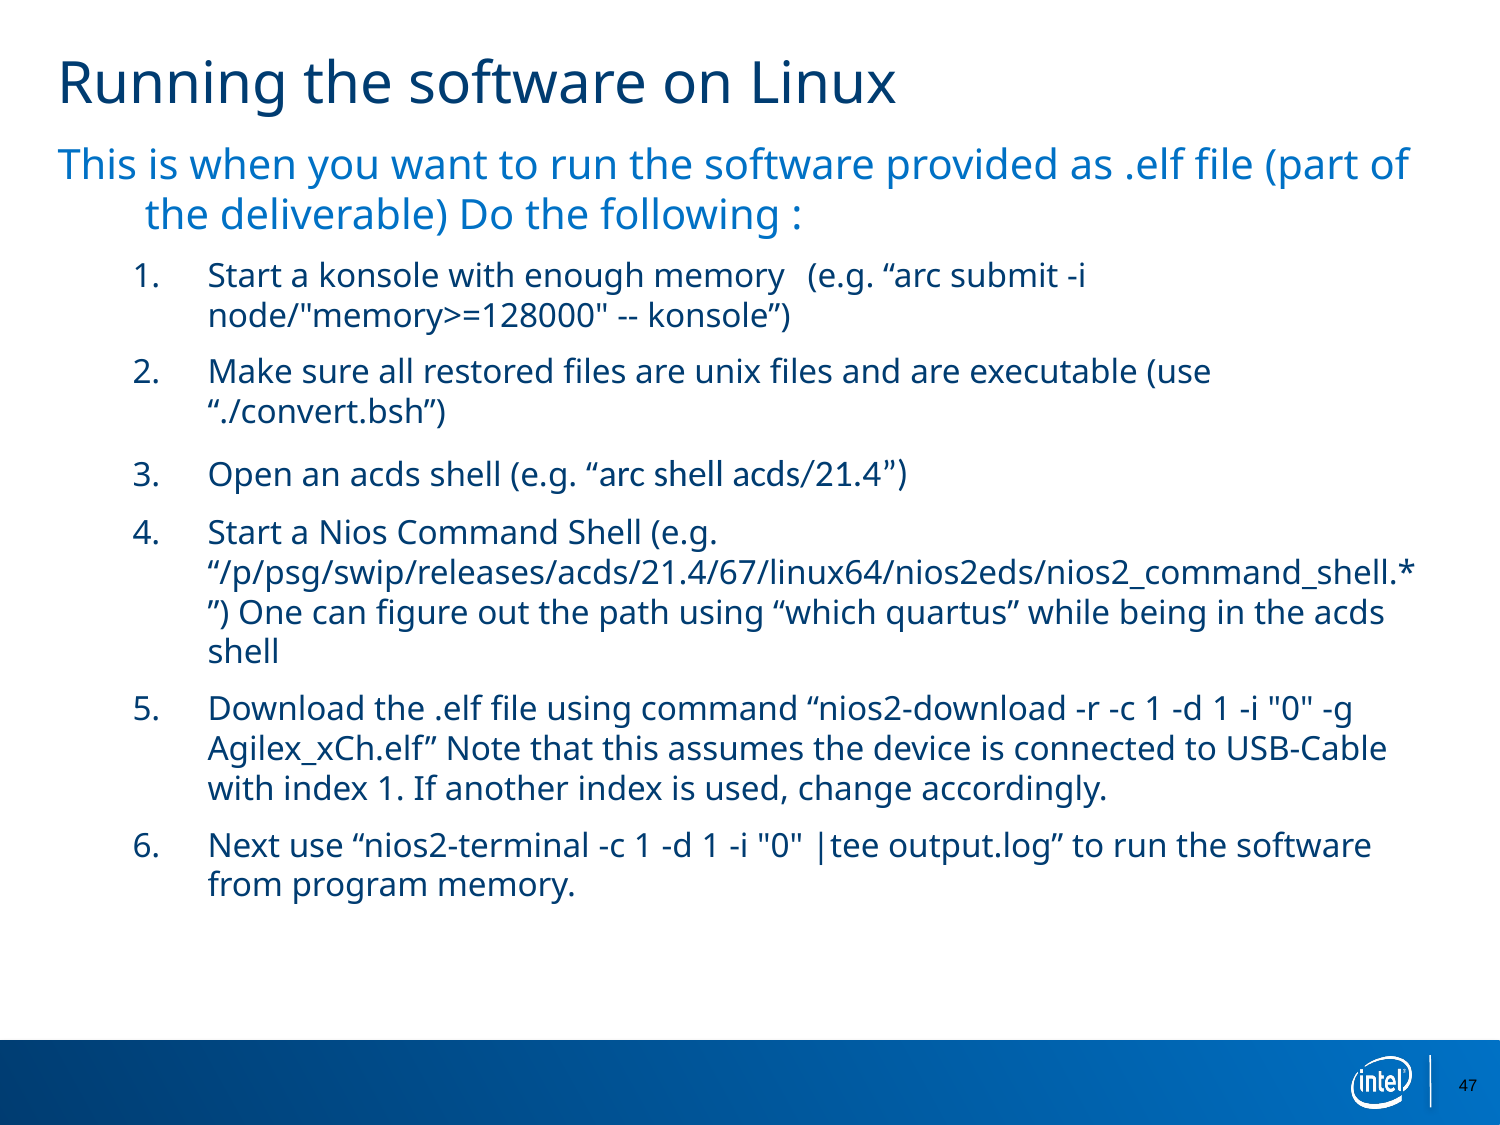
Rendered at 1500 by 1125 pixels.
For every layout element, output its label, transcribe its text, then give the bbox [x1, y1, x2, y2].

title Running the software on Linux [57, 44, 1425, 137]
slide_number 47 [1127, 1055, 1478, 1116]
list This is when you want to run the software provided as .elf file (part of the deliverable) Do the following : Start a konsole with enough memory (e.g. “arc submit -i node/"memory>=128000" -- konsole”) Make sure all restored files are unix files and are executable (use “./convert.bsh”) Open an acds shell (e.g. “arc shell acds/21.4”) Start a Nios Command Shell (e.g. “/p/psg/swip/releases/acds/21.4/67/linux64/nios2eds/nios2_command_shell.*”) One can figure out the path using “which quartus” while being in the acds shell Download the .elf file using command “nios2-download -r -c 1 -d 1 -i "0" -g Agilex_xCh.elf” Note that this assumes the device is connected to USB-Cable with index 1. If another index is used, change accordingly. Next use “nios2-terminal -c 1 -d 1 -i "0" |tee output.log” to run the software from program memory. [57, 137, 1425, 906]
